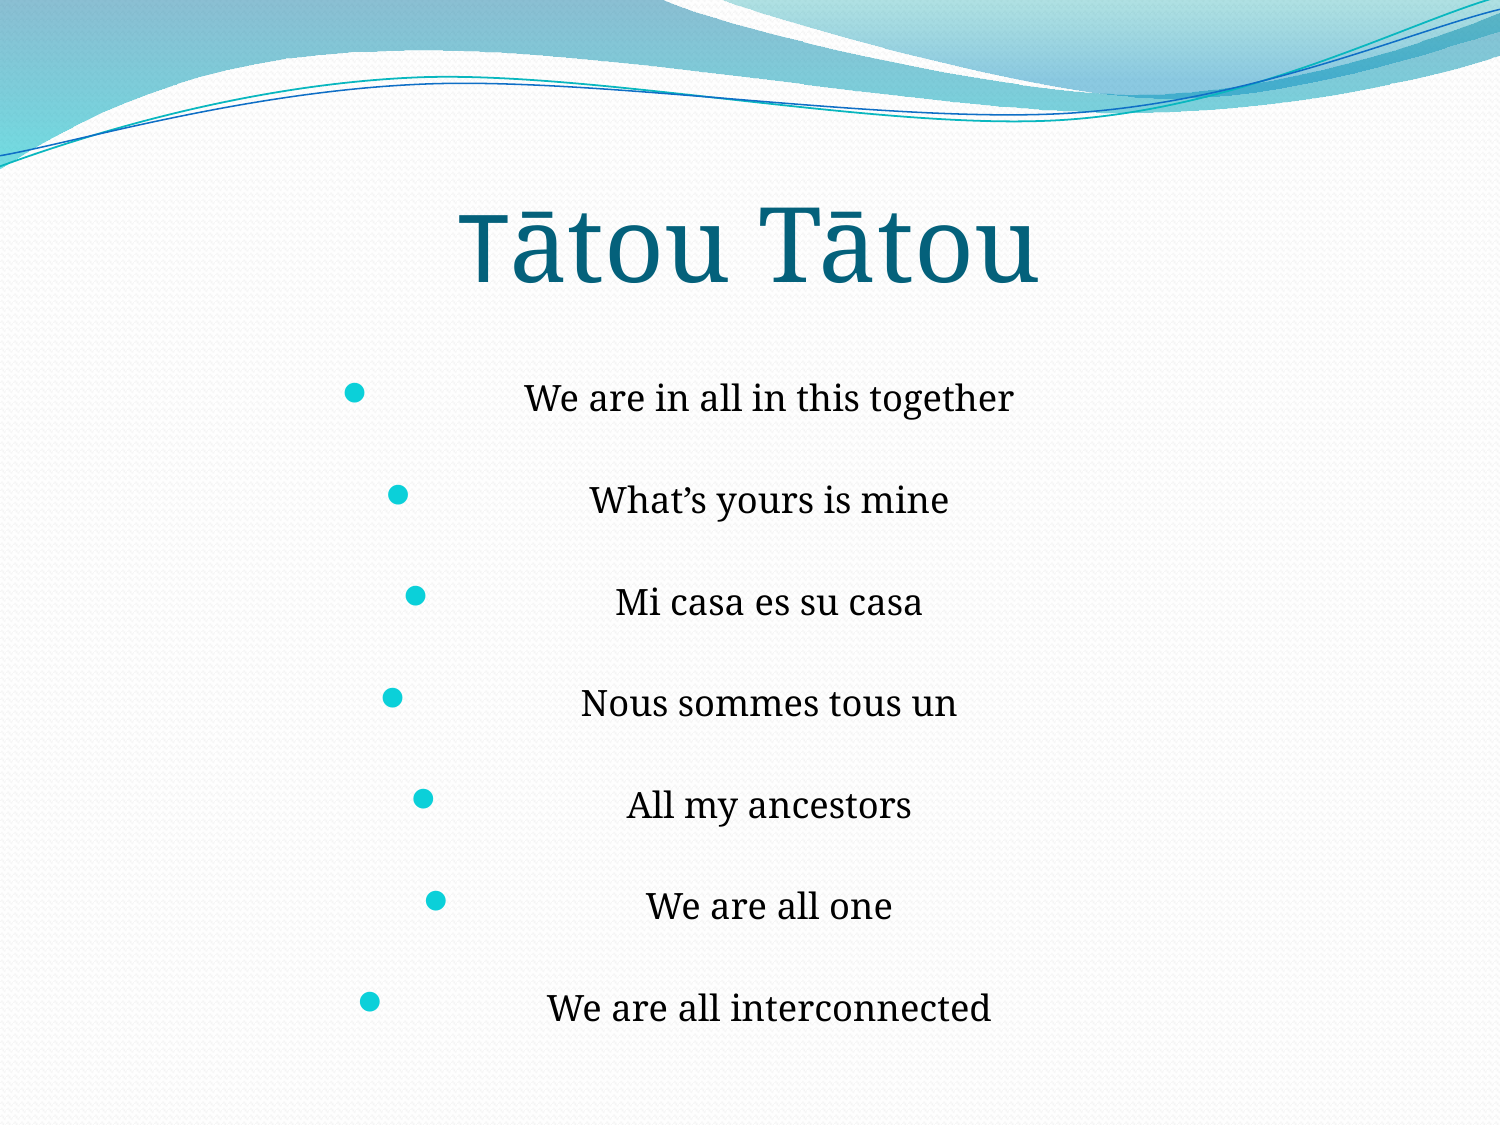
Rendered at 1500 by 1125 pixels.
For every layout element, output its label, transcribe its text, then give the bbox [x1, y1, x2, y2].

title Tātou Tātou [75, 115, 1425, 303]
list We are in all in this together What’s yours is mine Mi casa es su casa Nous sommes tous un All my ancestors We are all one We are all interconnected [75, 317, 1425, 1038]
